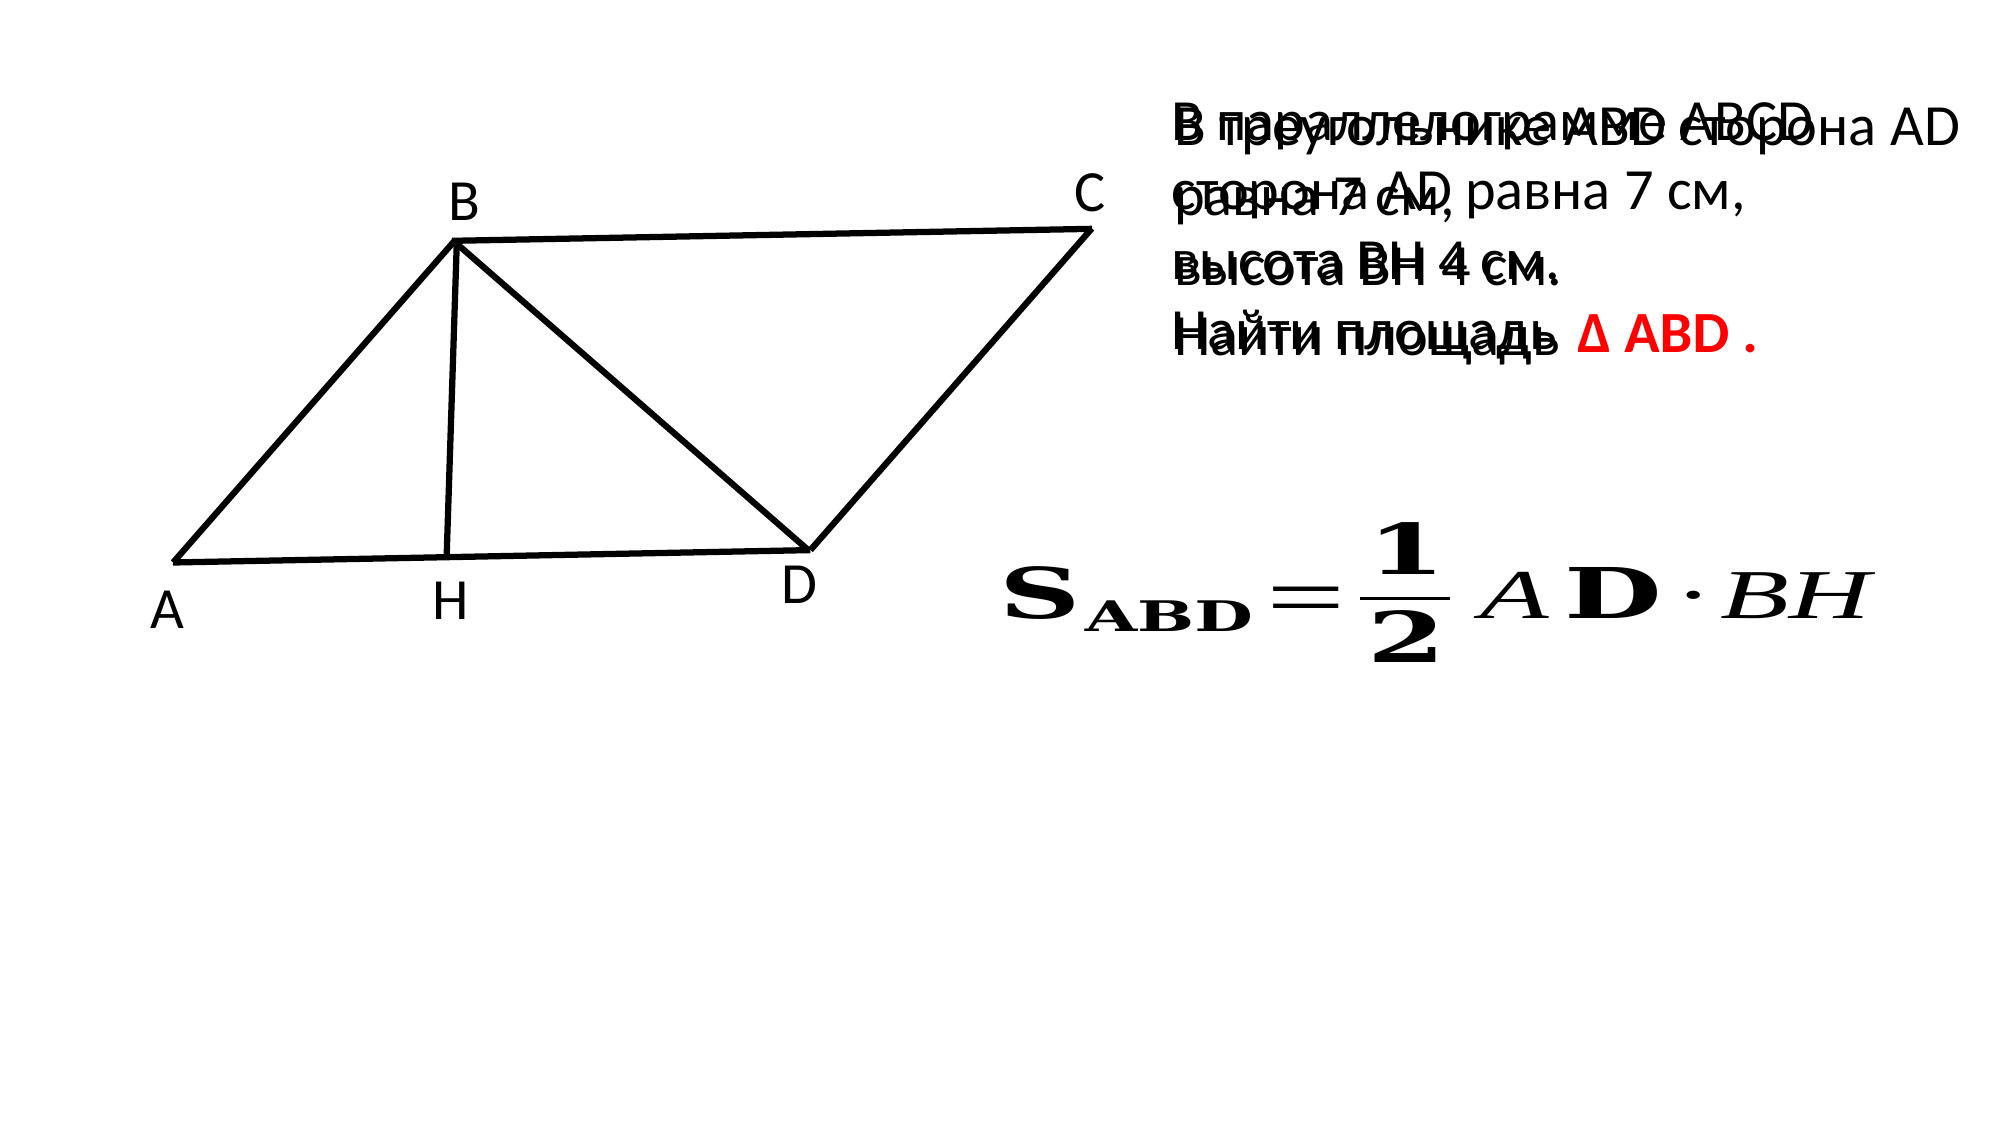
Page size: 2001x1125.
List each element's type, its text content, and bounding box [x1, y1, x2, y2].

text_box Н [417, 563, 526, 639]
text_box В параллелограмме АВСD сторона АD равна 7 см, высота ВН 4 см. Найти площадь [1156, 74, 1974, 369]
text_box В [433, 155, 507, 240]
text_box [1131, 538, 1282, 689]
text_box С [1059, 146, 1156, 231]
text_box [173, 240, 455, 550]
text_box А [136, 562, 244, 648]
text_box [451, 228, 810, 241]
text_box В треугольнике АВD сторона АD равна 7 см, высота ВН 4 см. Найти площадь [1159, 79, 1977, 375]
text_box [810, 228, 1092, 551]
text_box D [766, 551, 878, 623]
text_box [173, 550, 811, 563]
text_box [456, 243, 809, 551]
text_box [446, 244, 457, 559]
